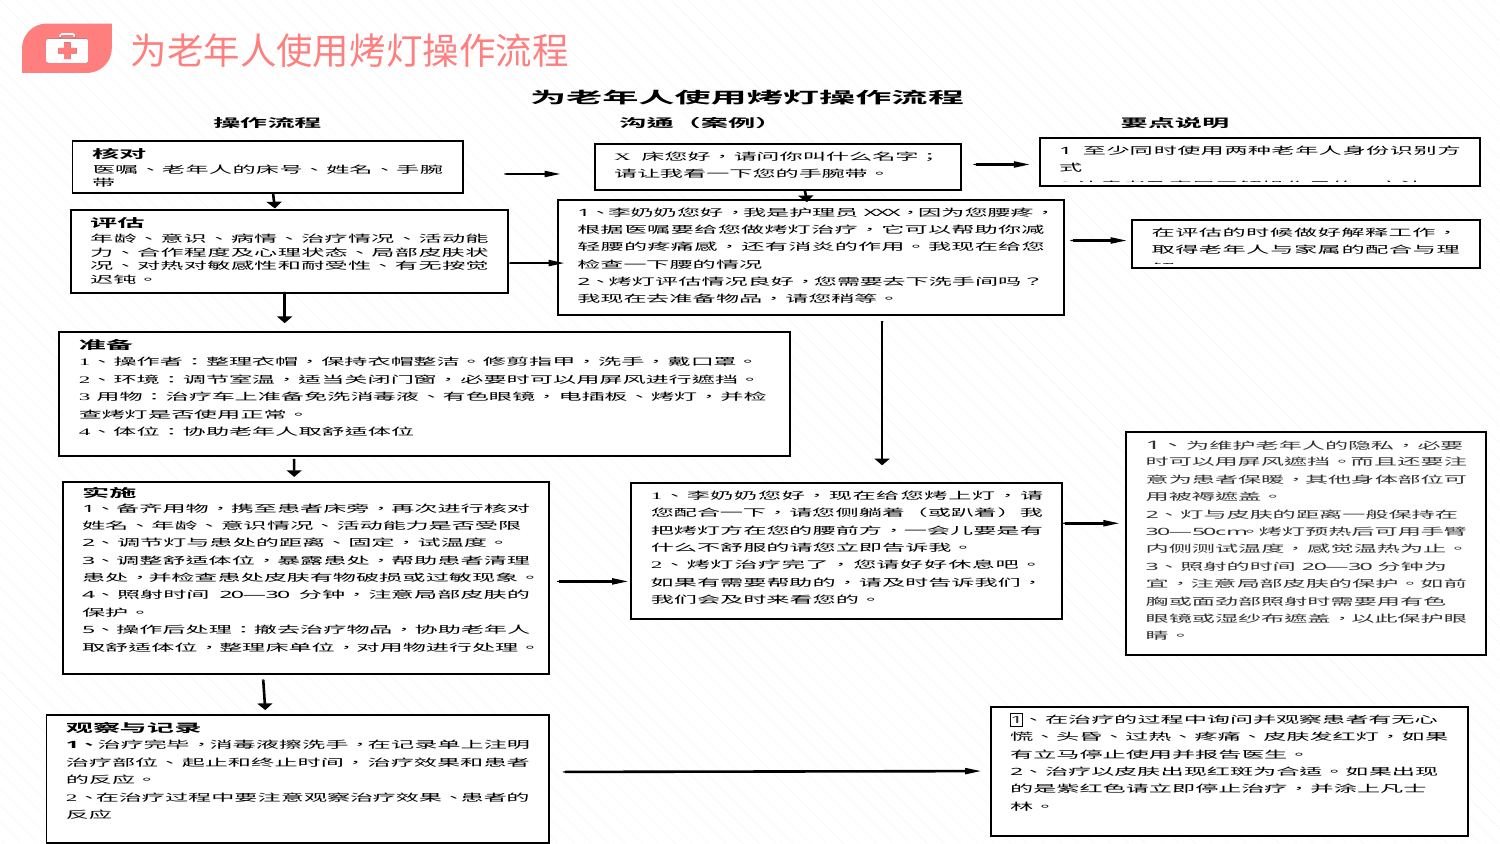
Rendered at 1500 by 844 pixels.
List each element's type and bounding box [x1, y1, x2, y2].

text_box [21, 20, 767, 81]
text_box [46, 80, 1490, 844]
